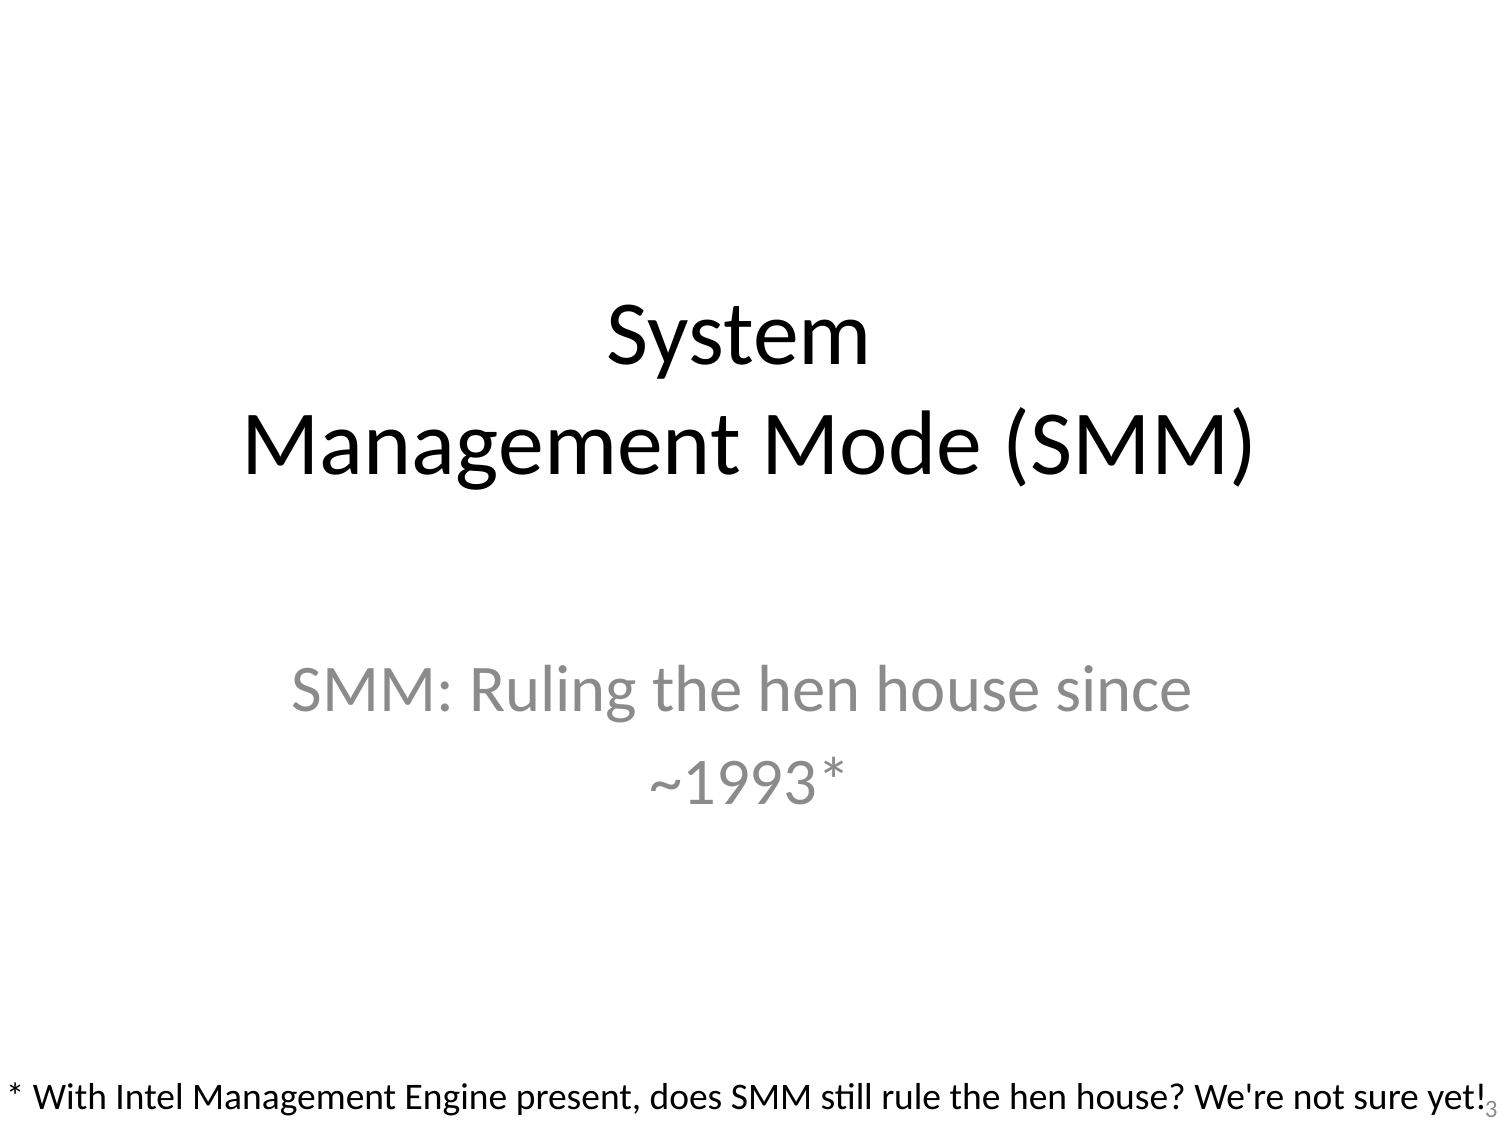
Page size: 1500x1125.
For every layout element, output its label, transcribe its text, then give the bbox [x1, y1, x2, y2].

title System Management Mode (SMM) [112, 174, 1388, 591]
subtitle SMM: Ruling the hen house since ~1993* [225, 637, 1275, 925]
text_box * With Intel Management Engine present, does SMM still rule the hen house? We're not sure yet! [0, 1064, 1500, 1125]
slide_number 3 [1162, 1077, 1500, 1125]
